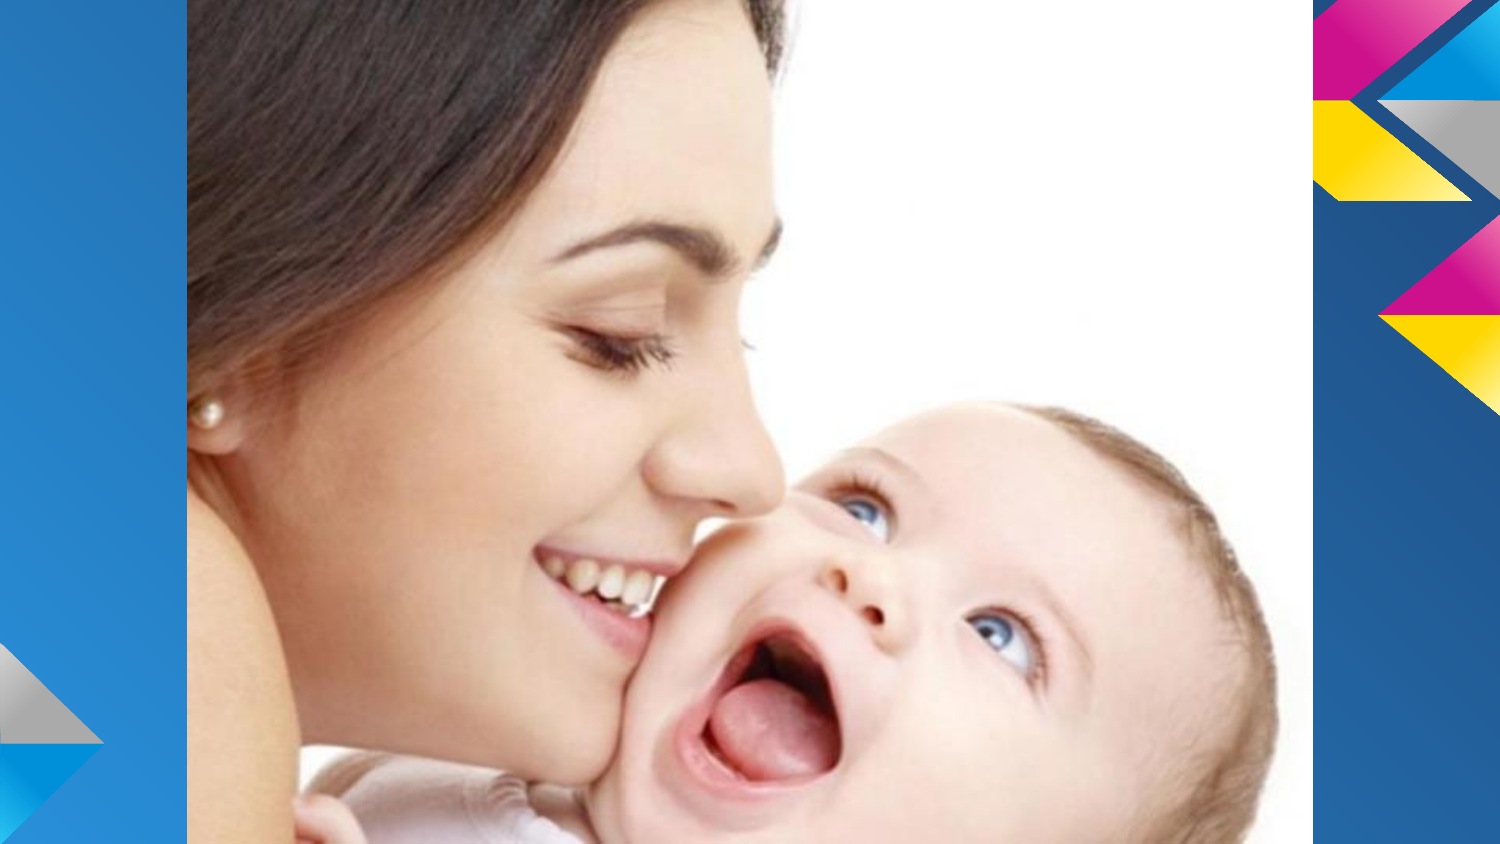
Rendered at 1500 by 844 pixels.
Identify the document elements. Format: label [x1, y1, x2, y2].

picture [187, 0, 1313, 844]
